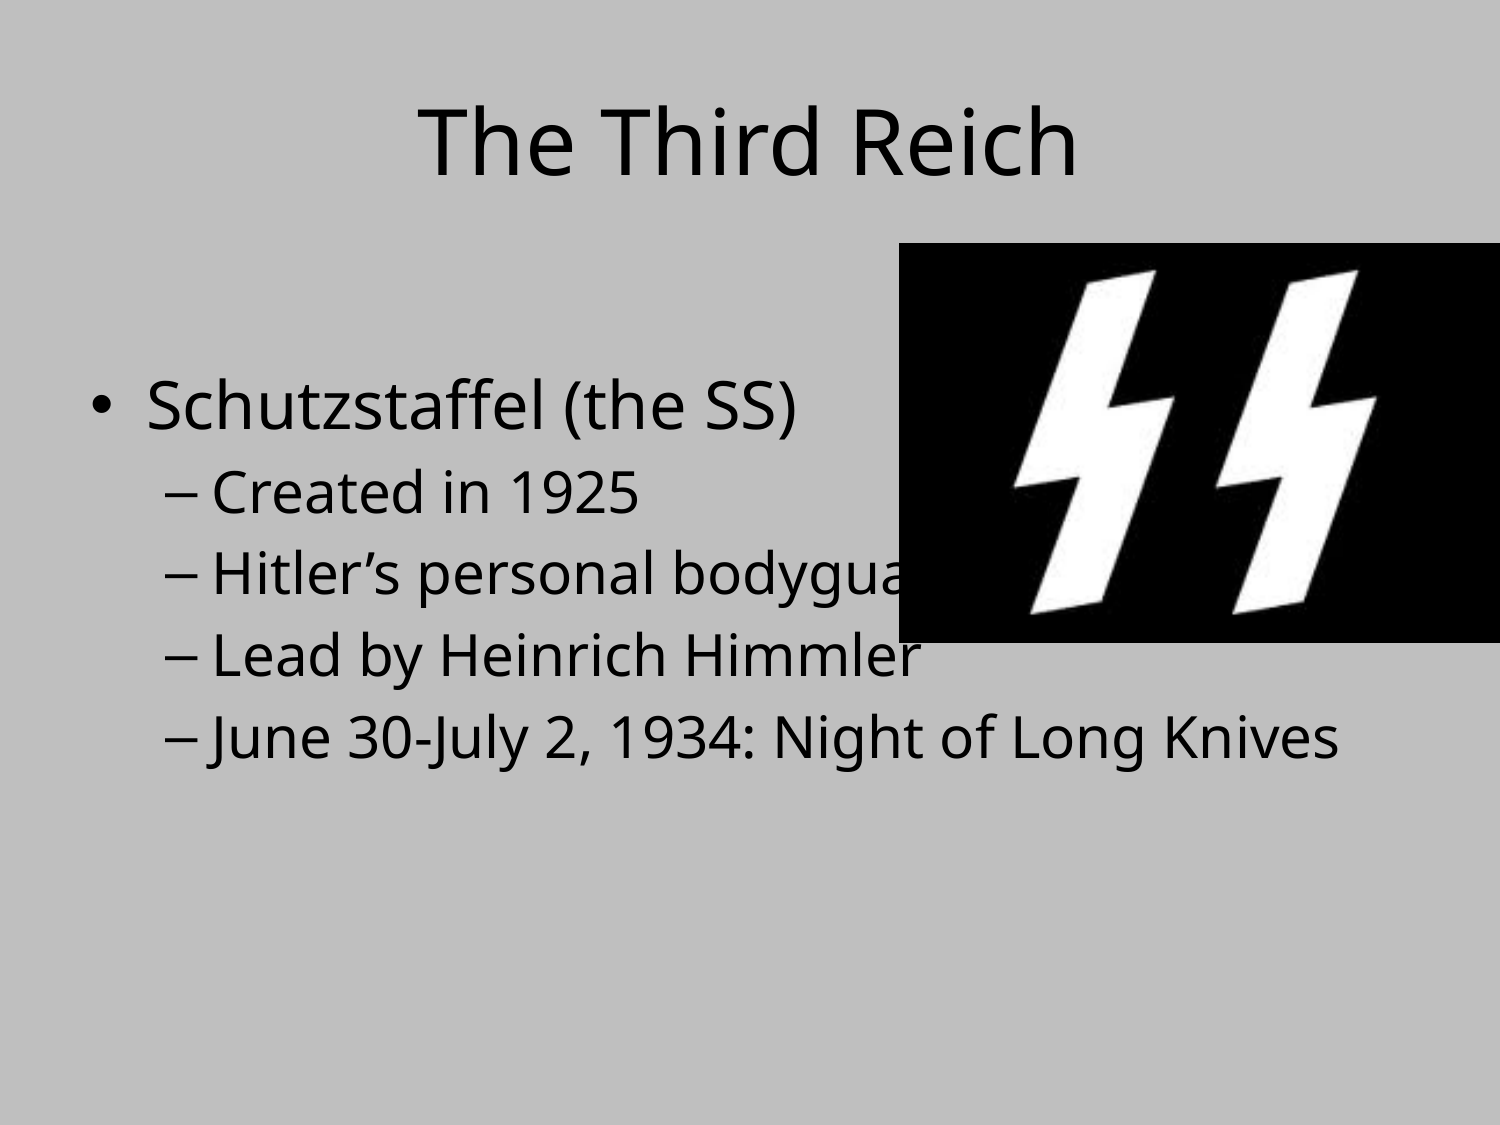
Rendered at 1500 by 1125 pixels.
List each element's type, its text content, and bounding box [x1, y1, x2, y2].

title The Third Reich [75, 45, 1425, 233]
list Schutzstaffel (the SS) Created in 1925 Hitler’s personal bodyguards Lead by Heinrich Himmler June 30-July 2, 1934: Night of Long Knives [75, 262, 1425, 1005]
picture [899, 243, 1500, 643]
